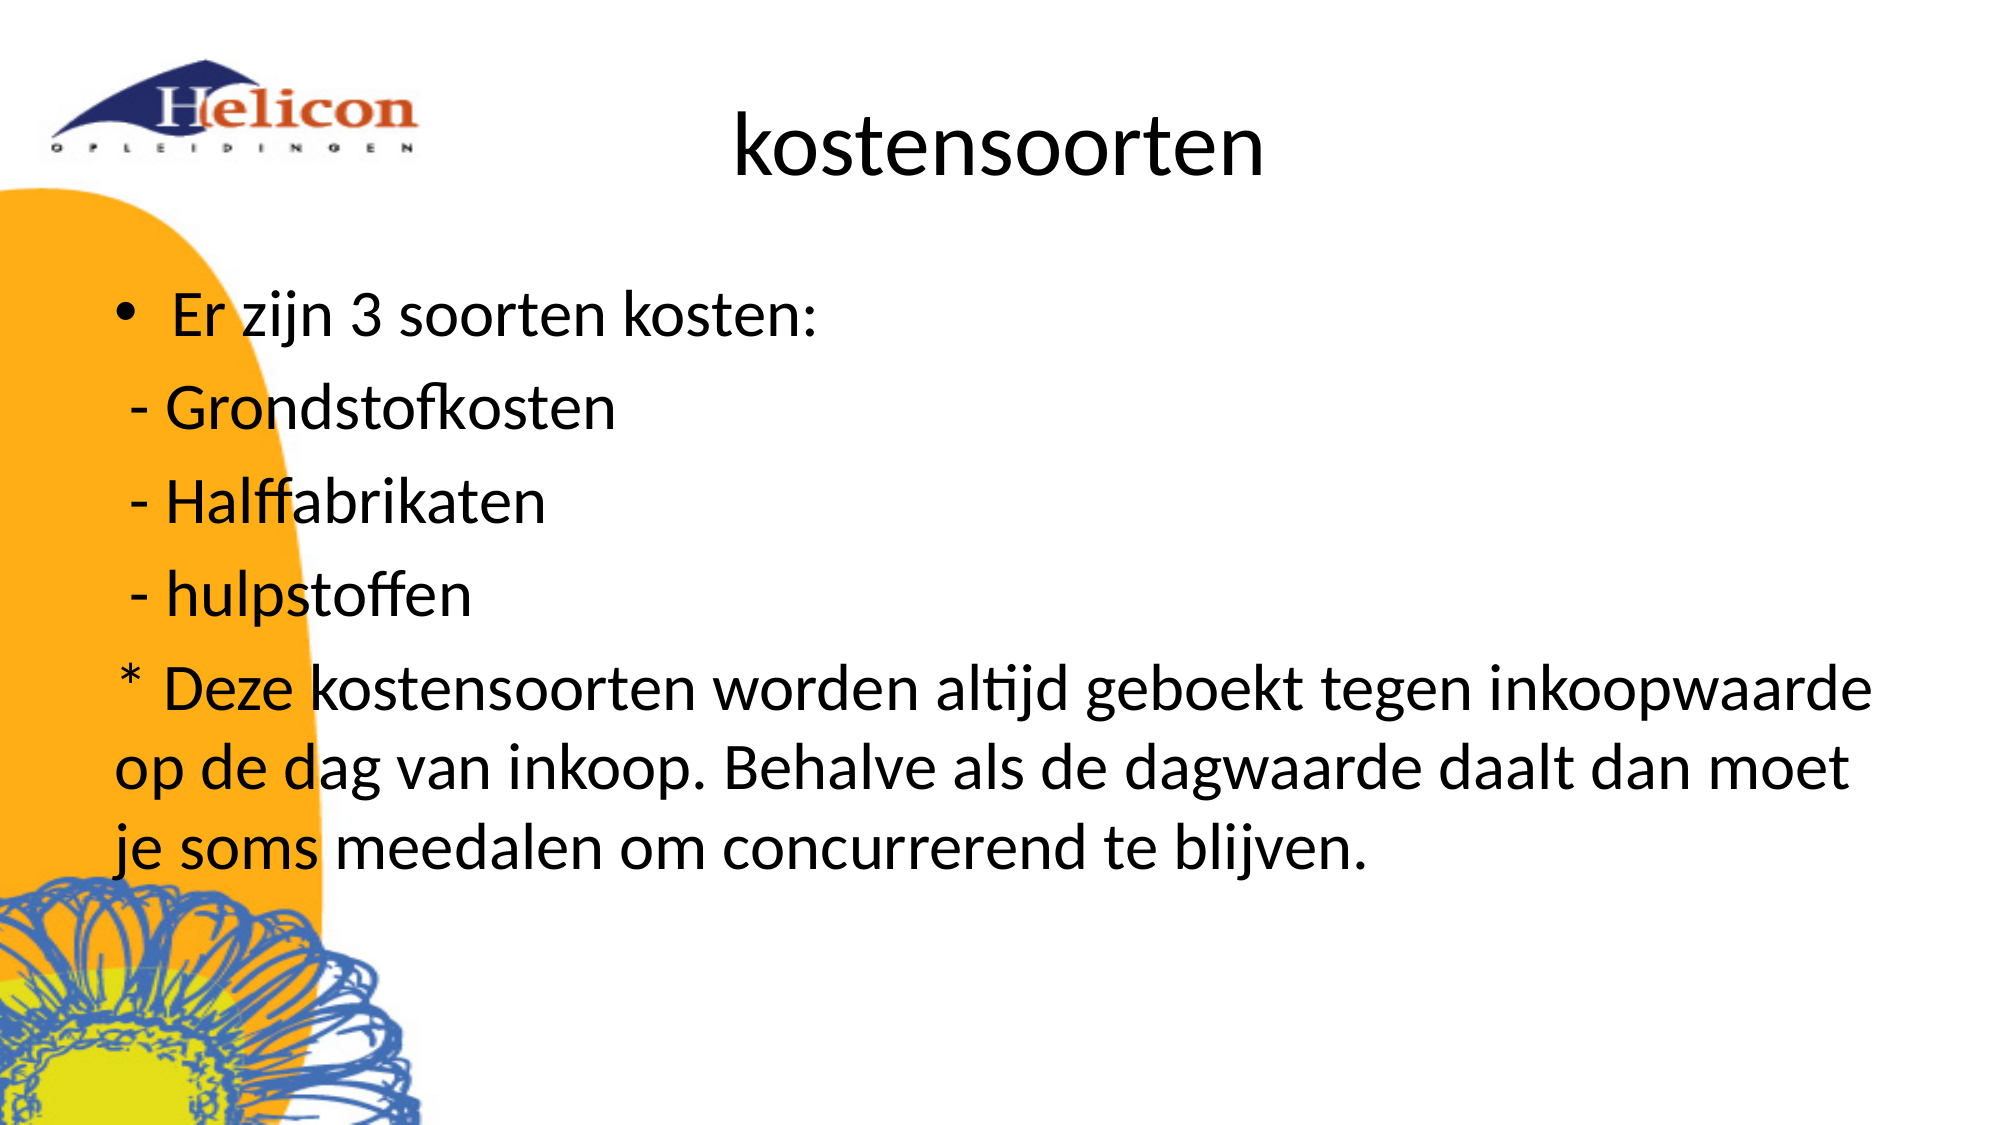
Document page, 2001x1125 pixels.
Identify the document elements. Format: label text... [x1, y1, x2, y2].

picture [0, 0, 2001, 1125]
list Er zijn 3 soorten kosten: - Grondstofkosten - Halffabrikaten - hulpstoffen * Deze kostensoorten worden altijd geboekt tegen inkoopwaarde op de dag van inkoop. Behalve als de dagwaarde daalt dan moet je soms meedalen om concurrerend te blijven. [99, 262, 1900, 1005]
title kostensoorten [99, 45, 1900, 233]
